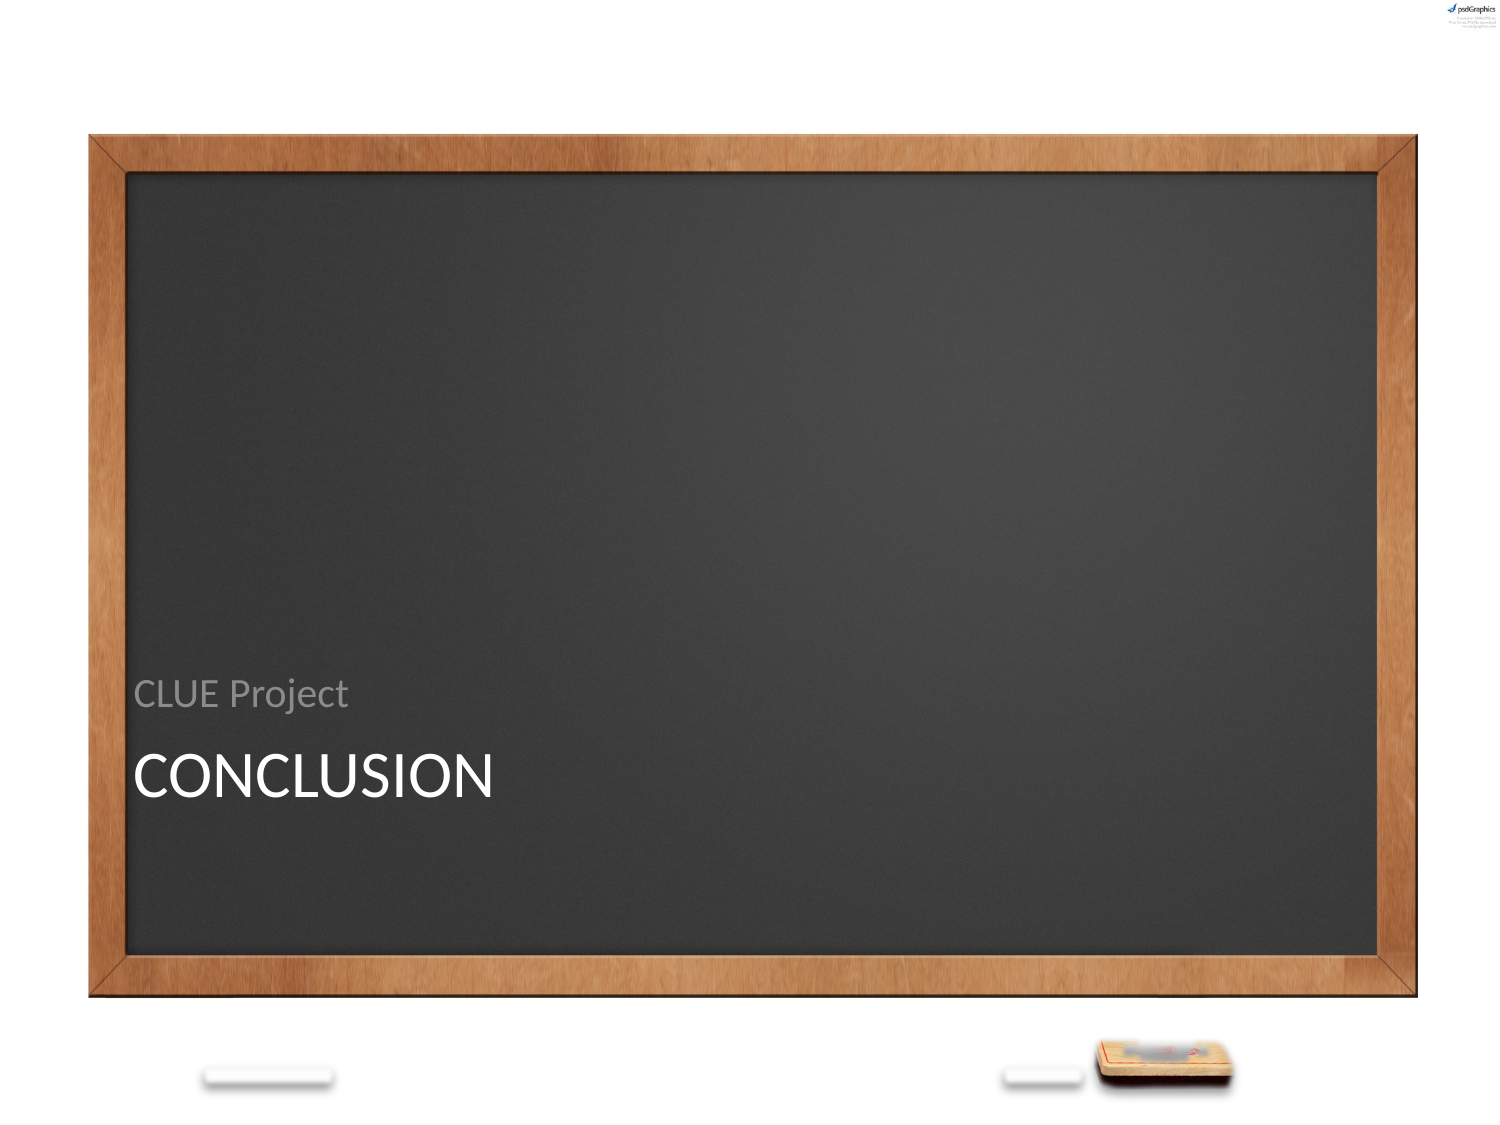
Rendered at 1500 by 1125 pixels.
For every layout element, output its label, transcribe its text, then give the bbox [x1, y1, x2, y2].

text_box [199, 985, 1245, 1125]
list CLUE Project [118, 476, 1394, 723]
title Conclusion [118, 723, 1394, 947]
picture [0, 0, 1500, 1125]
